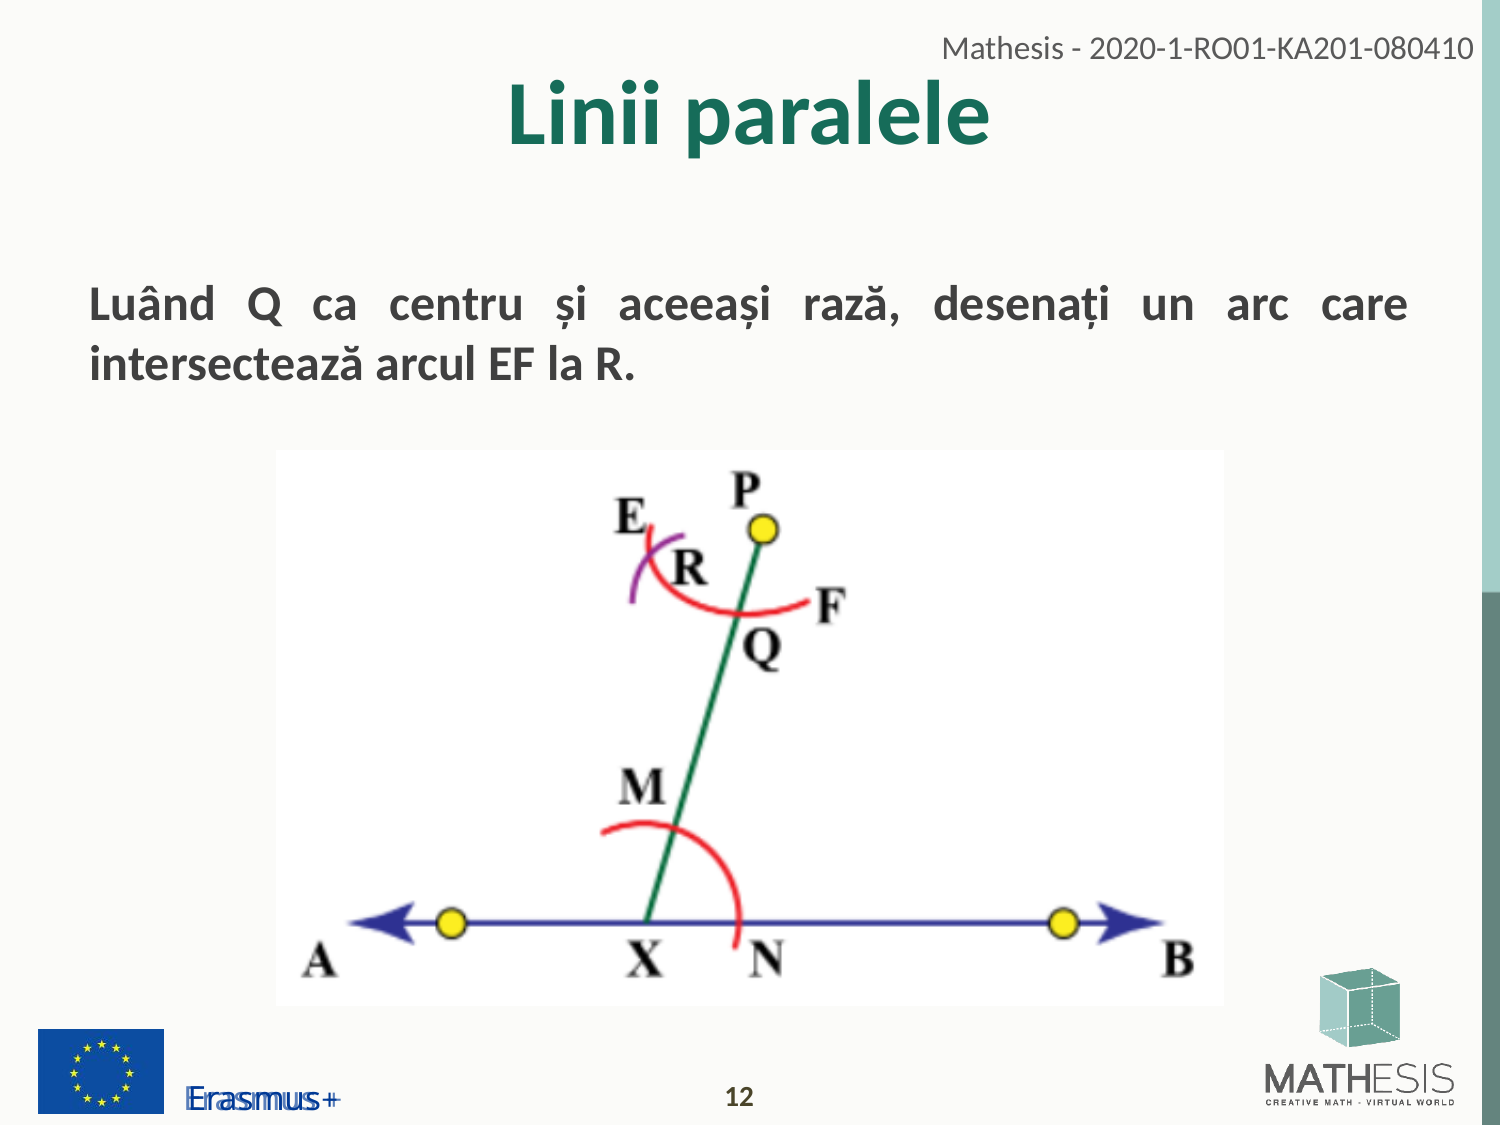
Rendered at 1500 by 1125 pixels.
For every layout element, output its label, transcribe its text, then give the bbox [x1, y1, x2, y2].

picture [38, 1029, 164, 1114]
title Linii paralele [75, 45, 1425, 233]
picture [276, 450, 1224, 1006]
list Luând Q ca centru și aceeași rază, desenați un arc care intersectează arcul EF la R. [75, 262, 1425, 398]
